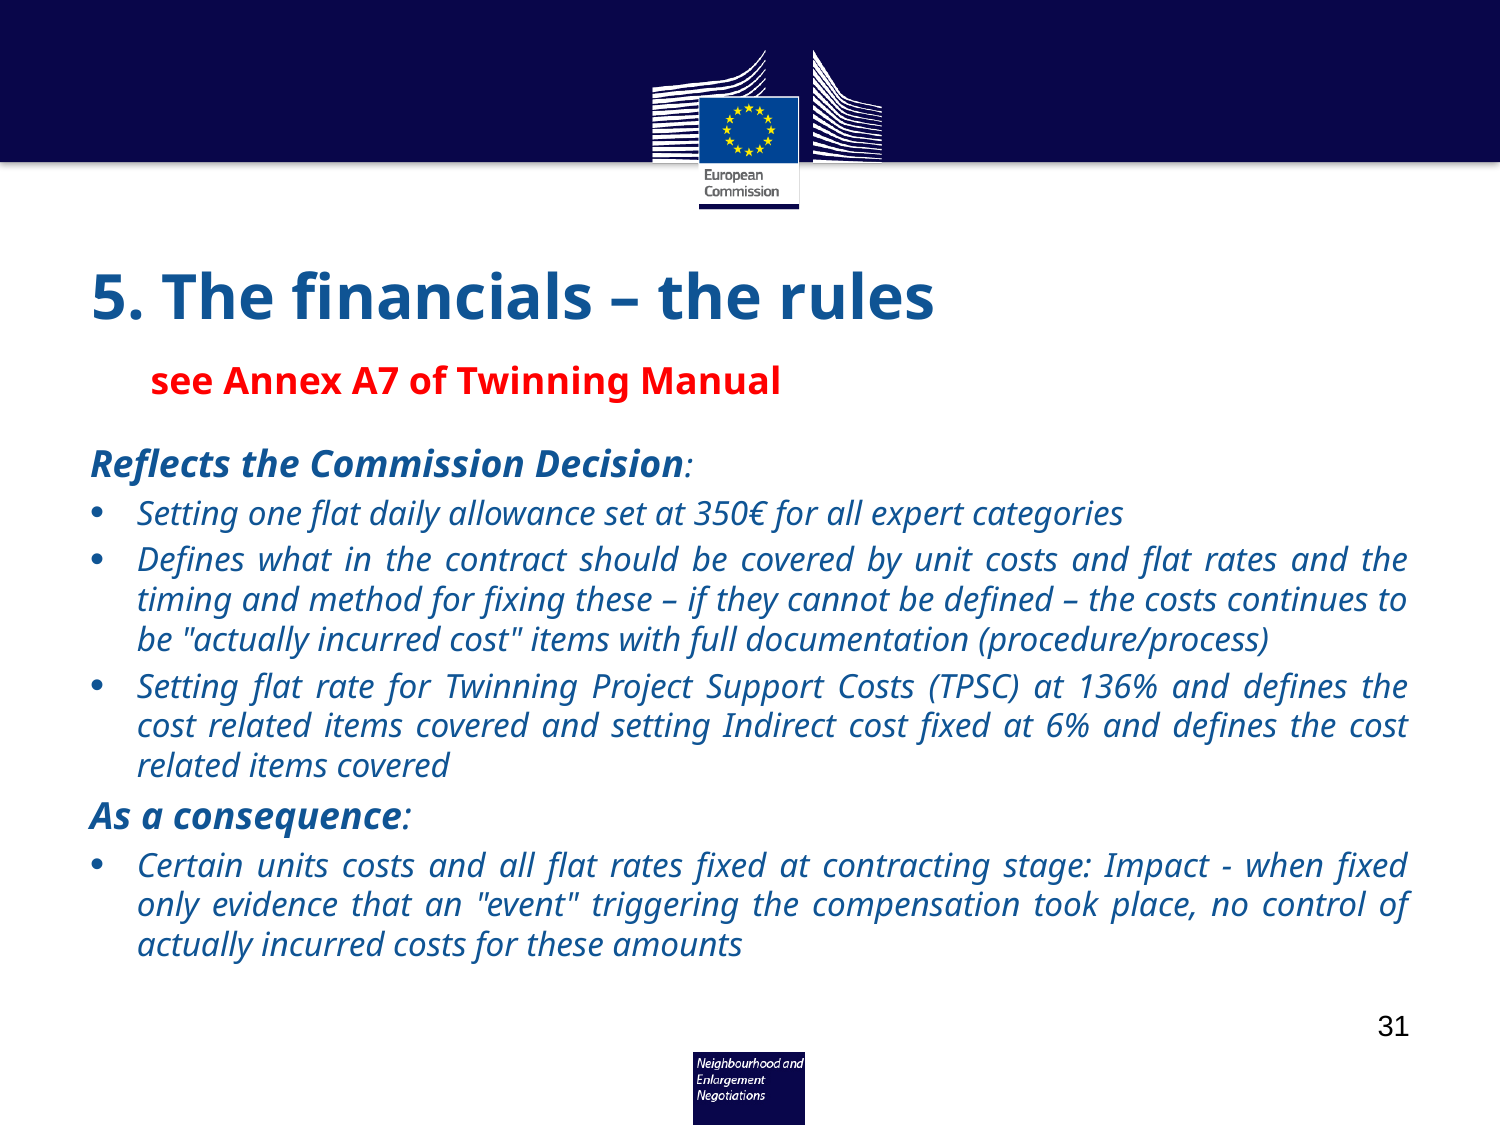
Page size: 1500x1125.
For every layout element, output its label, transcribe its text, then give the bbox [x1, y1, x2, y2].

list Reflects the Commission Decision: Setting one flat daily allowance set at 350€ for all expert categories Defines what in the contract should be covered by unit costs and flat rates and the timing and method for fixing these – if they cannot be defined – the costs continues to be "actually incurred cost" items with full documentation (procedure/process) Setting flat rate for Twinning Project Support Costs (TPSC) at 136% and defines the cost related items covered and setting Indirect cost fixed at 6% and defines the cost related items covered As a consequence: Certain units costs and all flat rates fixed at contracting stage: Impact - when fixed only evidence that an "event" triggering the compensation took place, no control of actually incurred costs for these amounts [74, 432, 1426, 988]
title 5. The financials – the rules see Annex A7 of Twinning Manual [76, 255, 1428, 410]
picture [693, 1052, 805, 1125]
picture [615, 50, 882, 255]
slide_number 31 [1074, 999, 1426, 1078]
